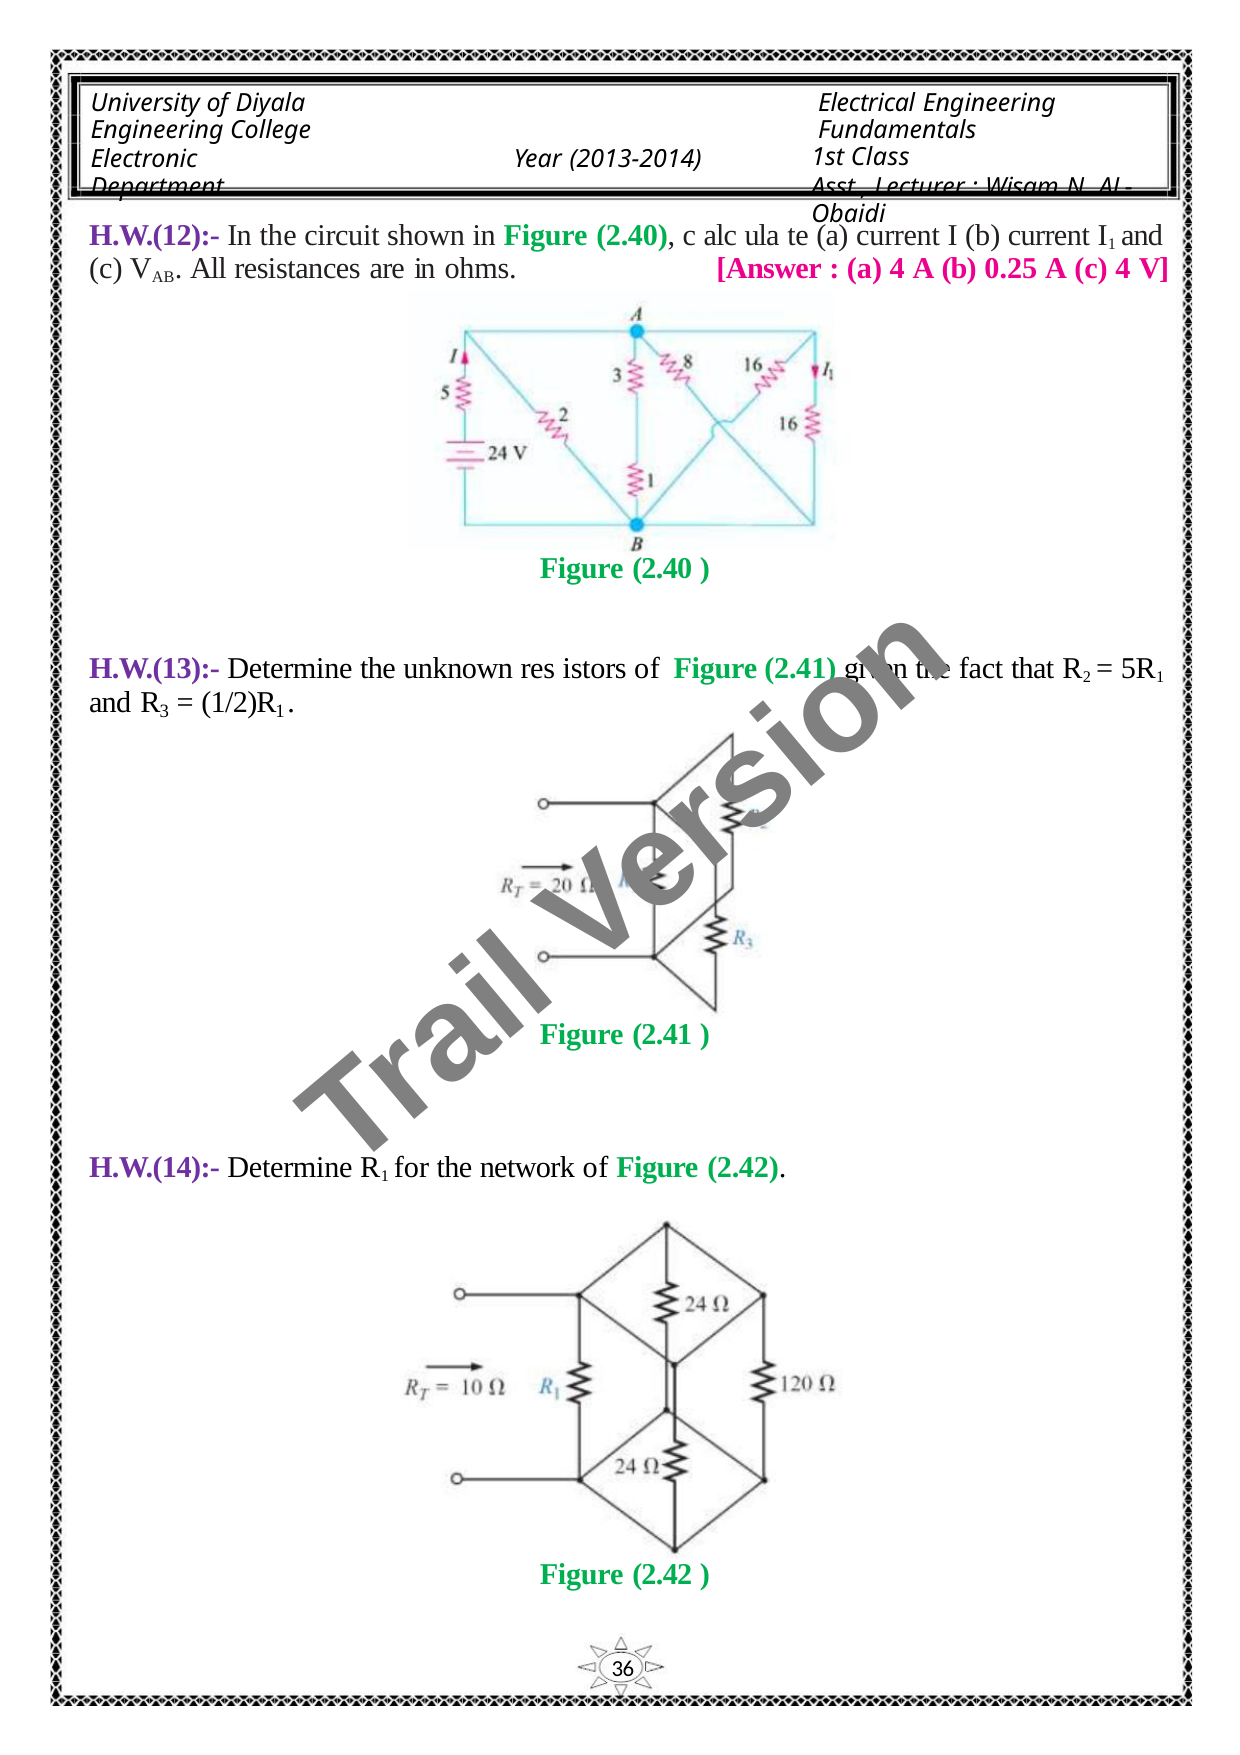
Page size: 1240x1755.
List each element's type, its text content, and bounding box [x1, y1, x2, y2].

text_box 1 [275, 700, 313, 722]
text_box and R = (1/2)R . [89, 686, 338, 720]
text_box H.W.(14):- Determine R1 for the network of Figure (2.42). [392, 1152, 892, 1186]
text_box H.W.(12):- In the circuit shown in Figure (2.40), c alc ula te (a) current I (b) current I1 and (c) VAB. All resistances are in ohms. [Answer : (a) 4 A (b) 0.25 A (c) 4 V] [89, 219, 1240, 286]
text_box Figure (2.41 ) [553, 1017, 747, 1051]
text_box Figure (2.40 ) [539, 551, 747, 585]
text_box University of Diyala Engineering College Electronic Department [90, 89, 332, 201]
text_box Trail Version [246, 543, 993, 1211]
text_box 36 [611, 1652, 670, 1681]
text_box H.W.(14):- Determine R1 for the network of Figure (2.42). [89, 1152, 339, 1186]
text_box Year (2013-2014) [513, 145, 705, 173]
text_box Electrical Engineering Fundamentals 1st Class Asst., Lecturer : Wisam N. AL-Obaidi [811, 89, 1204, 219]
text_box H.W.(13):- Determine the unknown res istors of Figure (2.41) given the fact that R2 = 5R1 [89, 653, 746, 687]
text_box [50, 49, 1193, 1706]
text_box H.W.(13):- Determine the unknown res istors of Figure (2.41) given the fact that R2 = 5R1 [972, 653, 1240, 687]
text_box 3 [159, 700, 198, 722]
text_box Figure (2.42 ) [539, 1557, 747, 1591]
